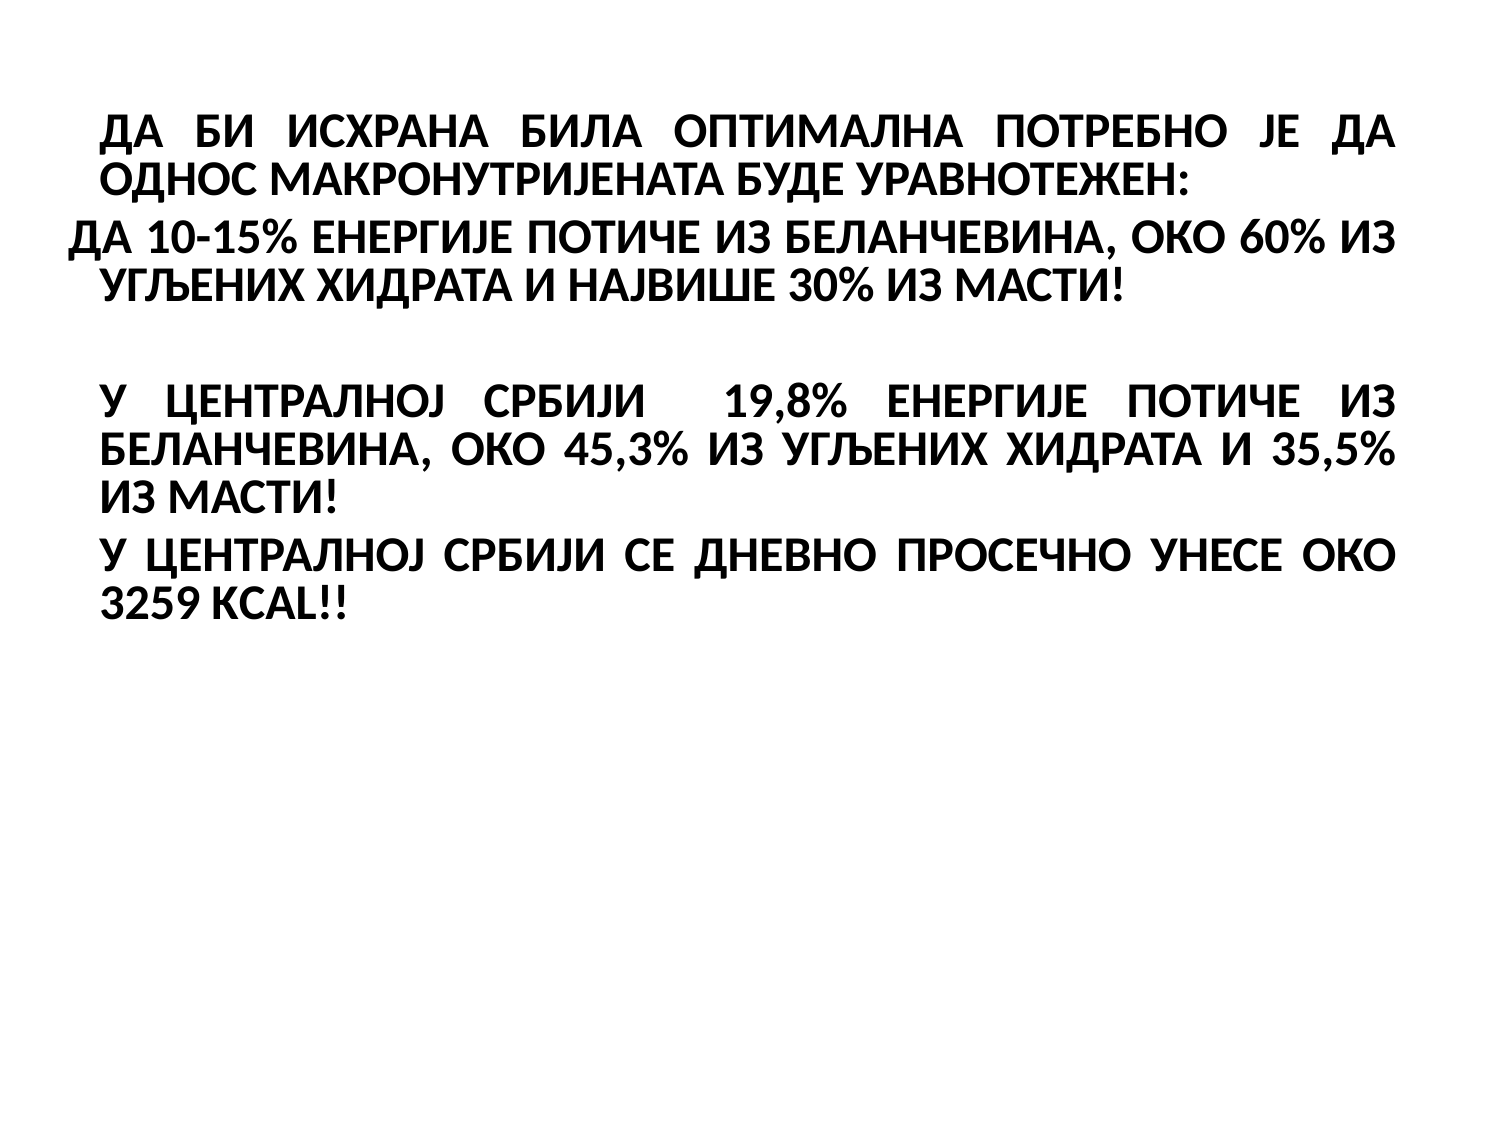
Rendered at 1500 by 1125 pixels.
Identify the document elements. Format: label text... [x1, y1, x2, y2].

subtitle ДА БИ ИСХРАНА БИЛА ОПТИМАЛНА ПОТРЕБНО ЈЕ ДА ОДНОС МАКРОНУТРИЈЕНАТА БУДЕ УРАВНОТЕЖЕН: ДА 10-15% ЕНЕРГИЈЕ ПОТИЧЕ ИЗ БЕЛАНЧЕВИНА, ОКО 60% ИЗ УГЉЕНИХ ХИДРАТА И НАЈВИШЕ 30% ИЗ МАСТИ! У ЦЕНТРАЛНОЈ СРБИЈИ 19,8% ЕНЕРГИЈЕ ПОТИЧЕ ИЗ БЕЛАНЧЕВИНА, ОКО 45,3% ИЗ УГЉЕНИХ ХИДРАТА И 35,5% ИЗ МАСТИ! У ЦЕНТРАЛНОЈ СРБИЈИ СЕ ДНЕВНО ПРОСЕЧНО УНЕСЕ ОКО 3259 KCAL!! [53, 101, 1412, 870]
